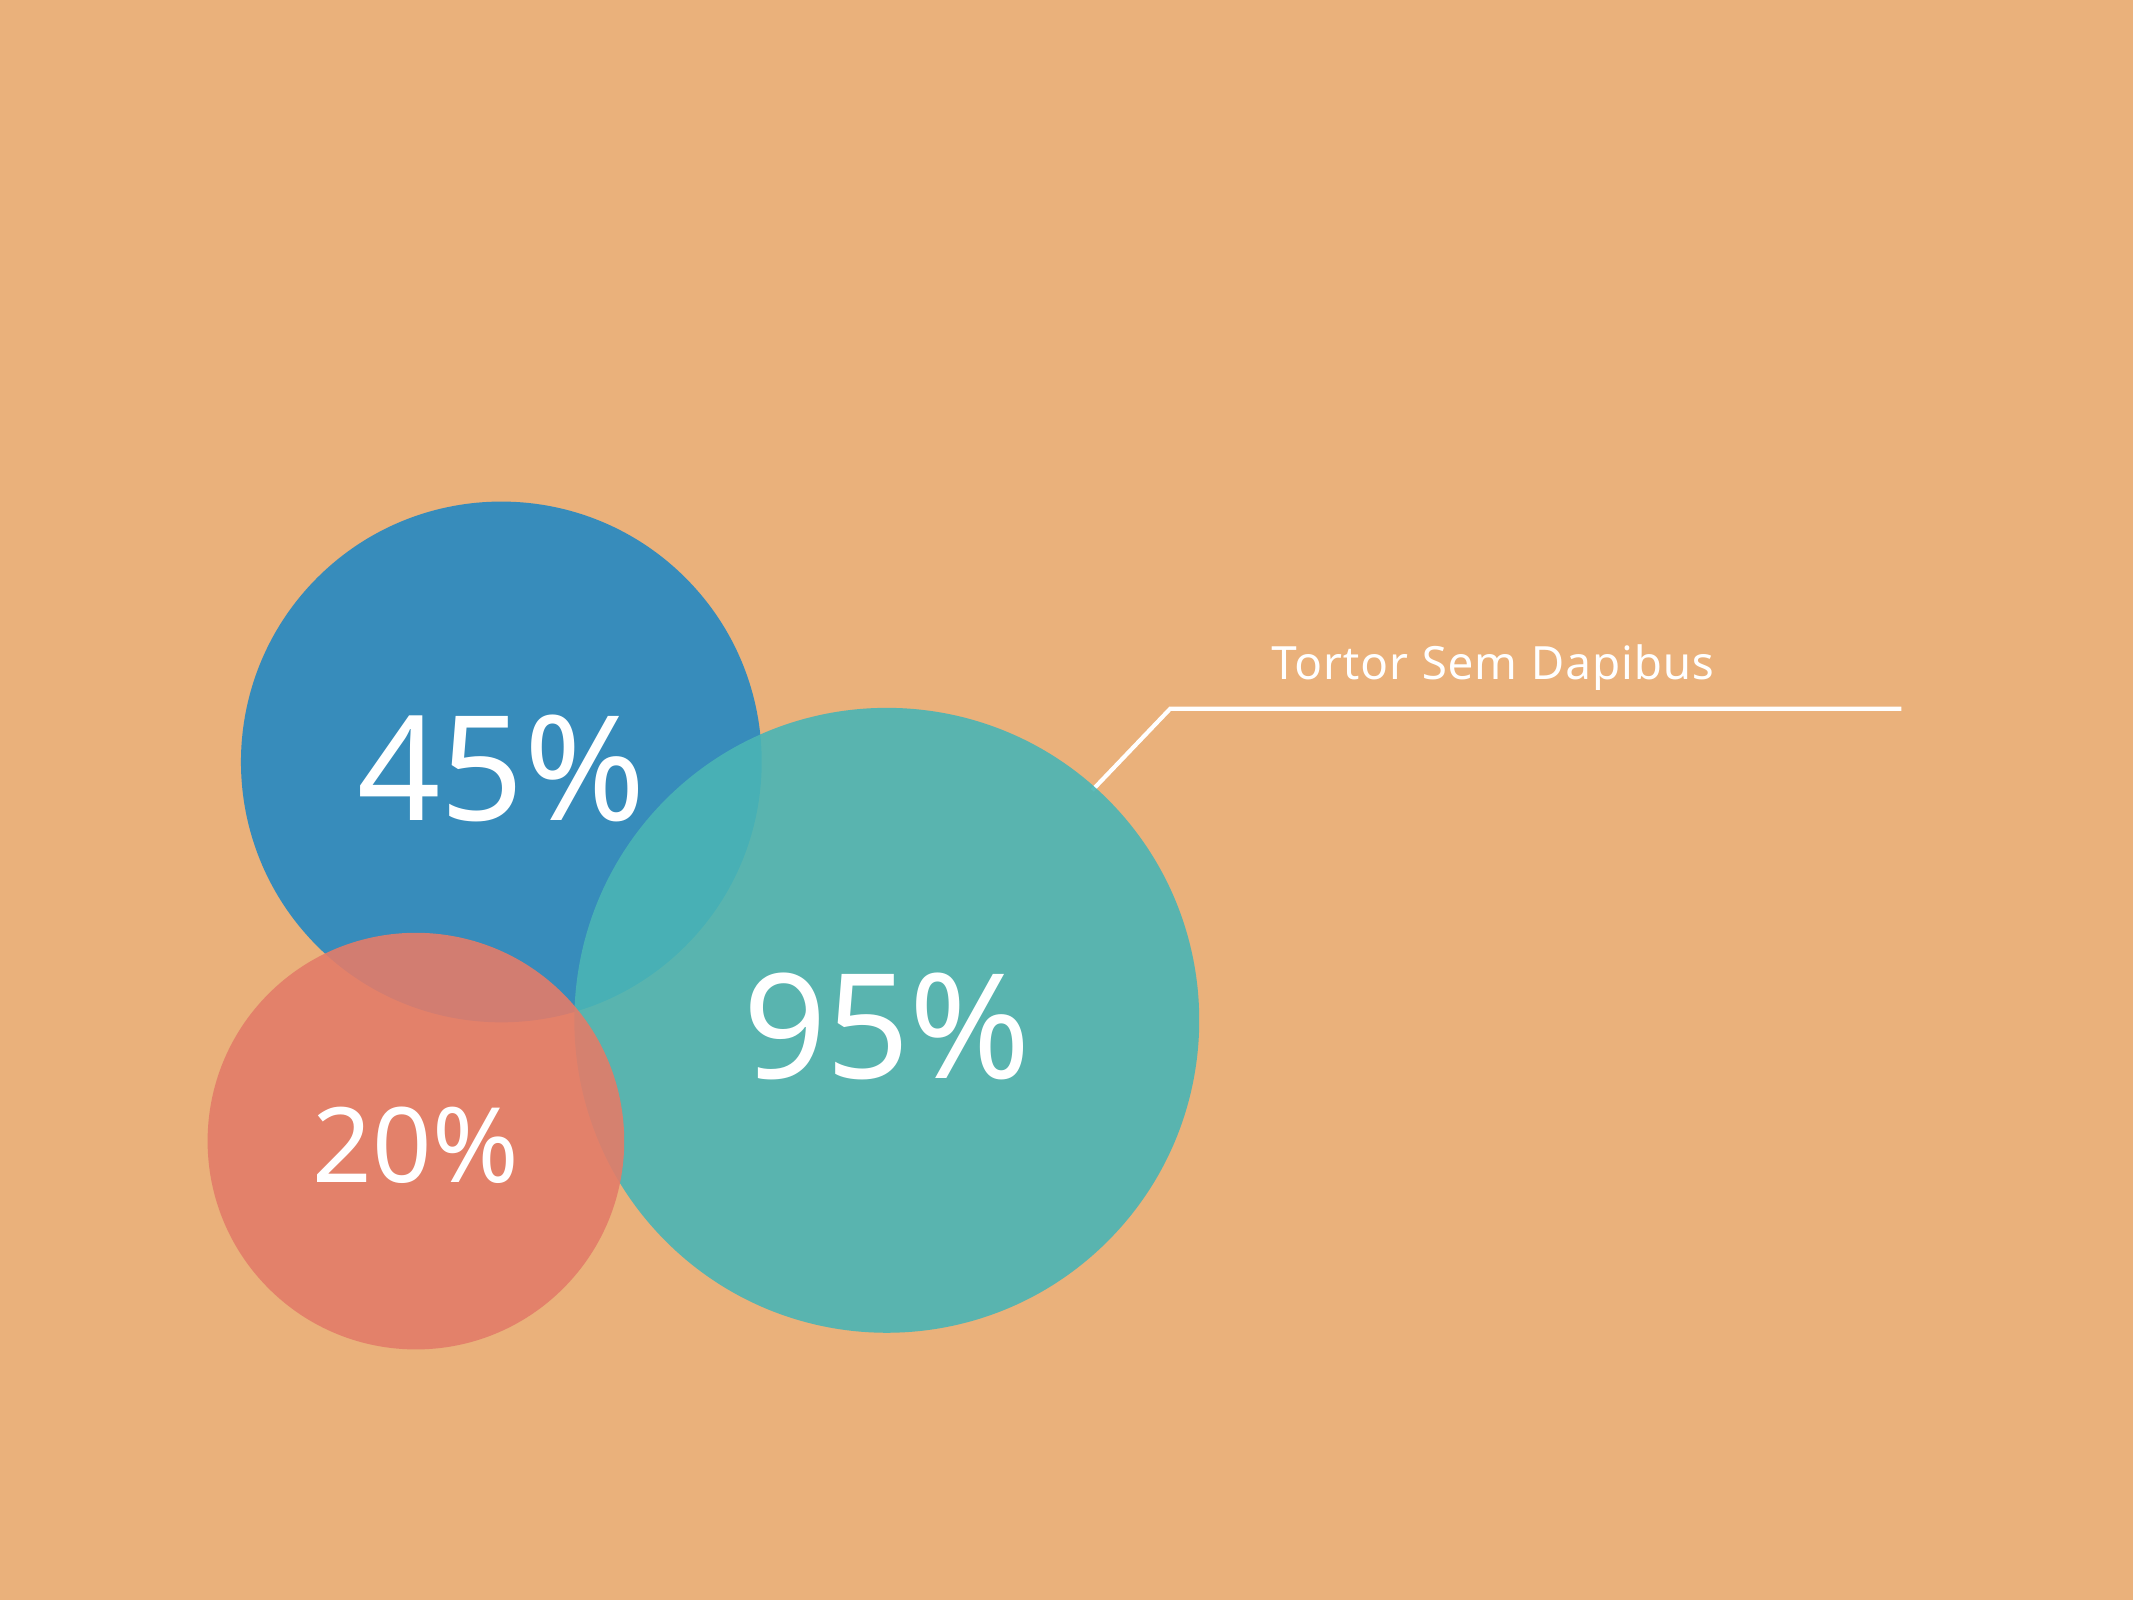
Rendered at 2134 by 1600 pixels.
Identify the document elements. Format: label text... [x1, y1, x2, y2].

text_box 45% [240, 501, 761, 1004]
text_box 20% [207, 932, 625, 1350]
text_box 95% [574, 707, 1200, 1333]
